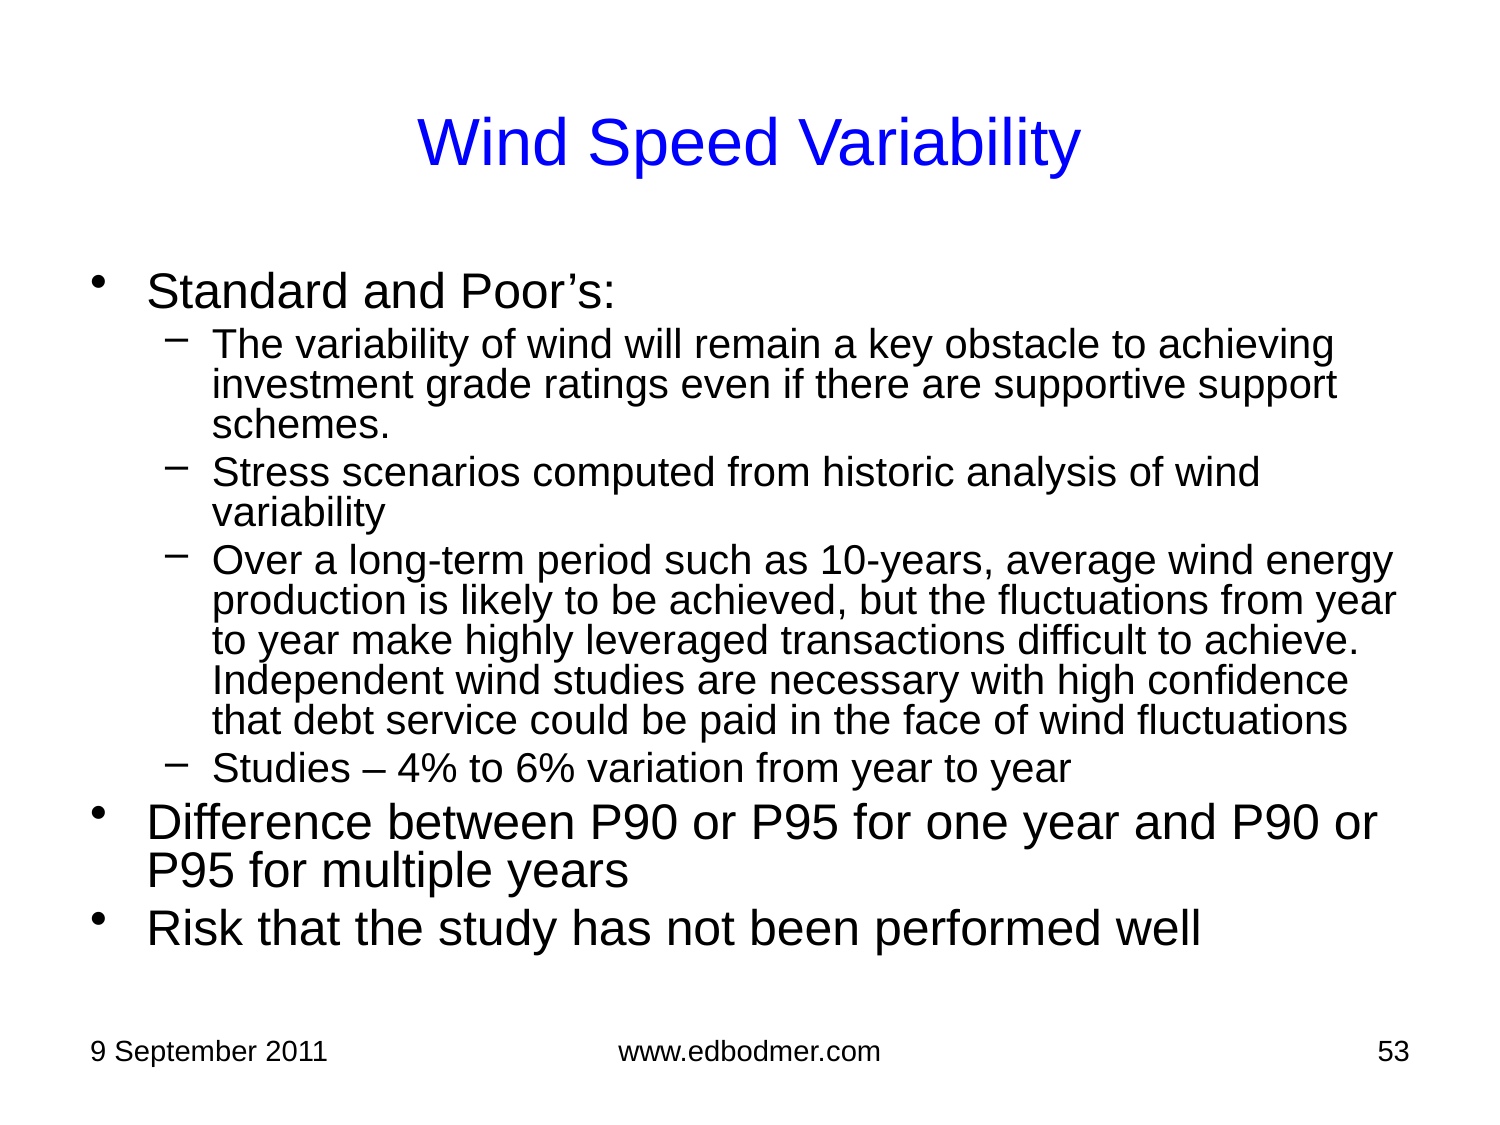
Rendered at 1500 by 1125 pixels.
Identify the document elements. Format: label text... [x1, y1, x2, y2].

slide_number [74, 1024, 426, 1103]
title Wind Speed Variability [74, 44, 1426, 233]
list Standard and Poor’s: The variability of wind will remain a key obstacle to achieving investment grade ratings even if there are supportive support schemes. Stress scenarios computed from historic analysis of wind variability Over a long-term period such as 10-years, average wind energy production is likely to be achieved, but the fluctuations from year to year make highly leveraged transactions difficult to achieve. Independent wind studies are necessary with high confidence that debt service could be paid in the face of wind fluctuations Studies – 4% to 6% variation from year to year Difference between P90 or P95 for one year and P90 or P95 for multiple years Risk that the study has not been performed well [74, 262, 1426, 1006]
footer www.edbodmer.com [512, 1024, 988, 1103]
slide_number 53 [1074, 1024, 1426, 1103]
